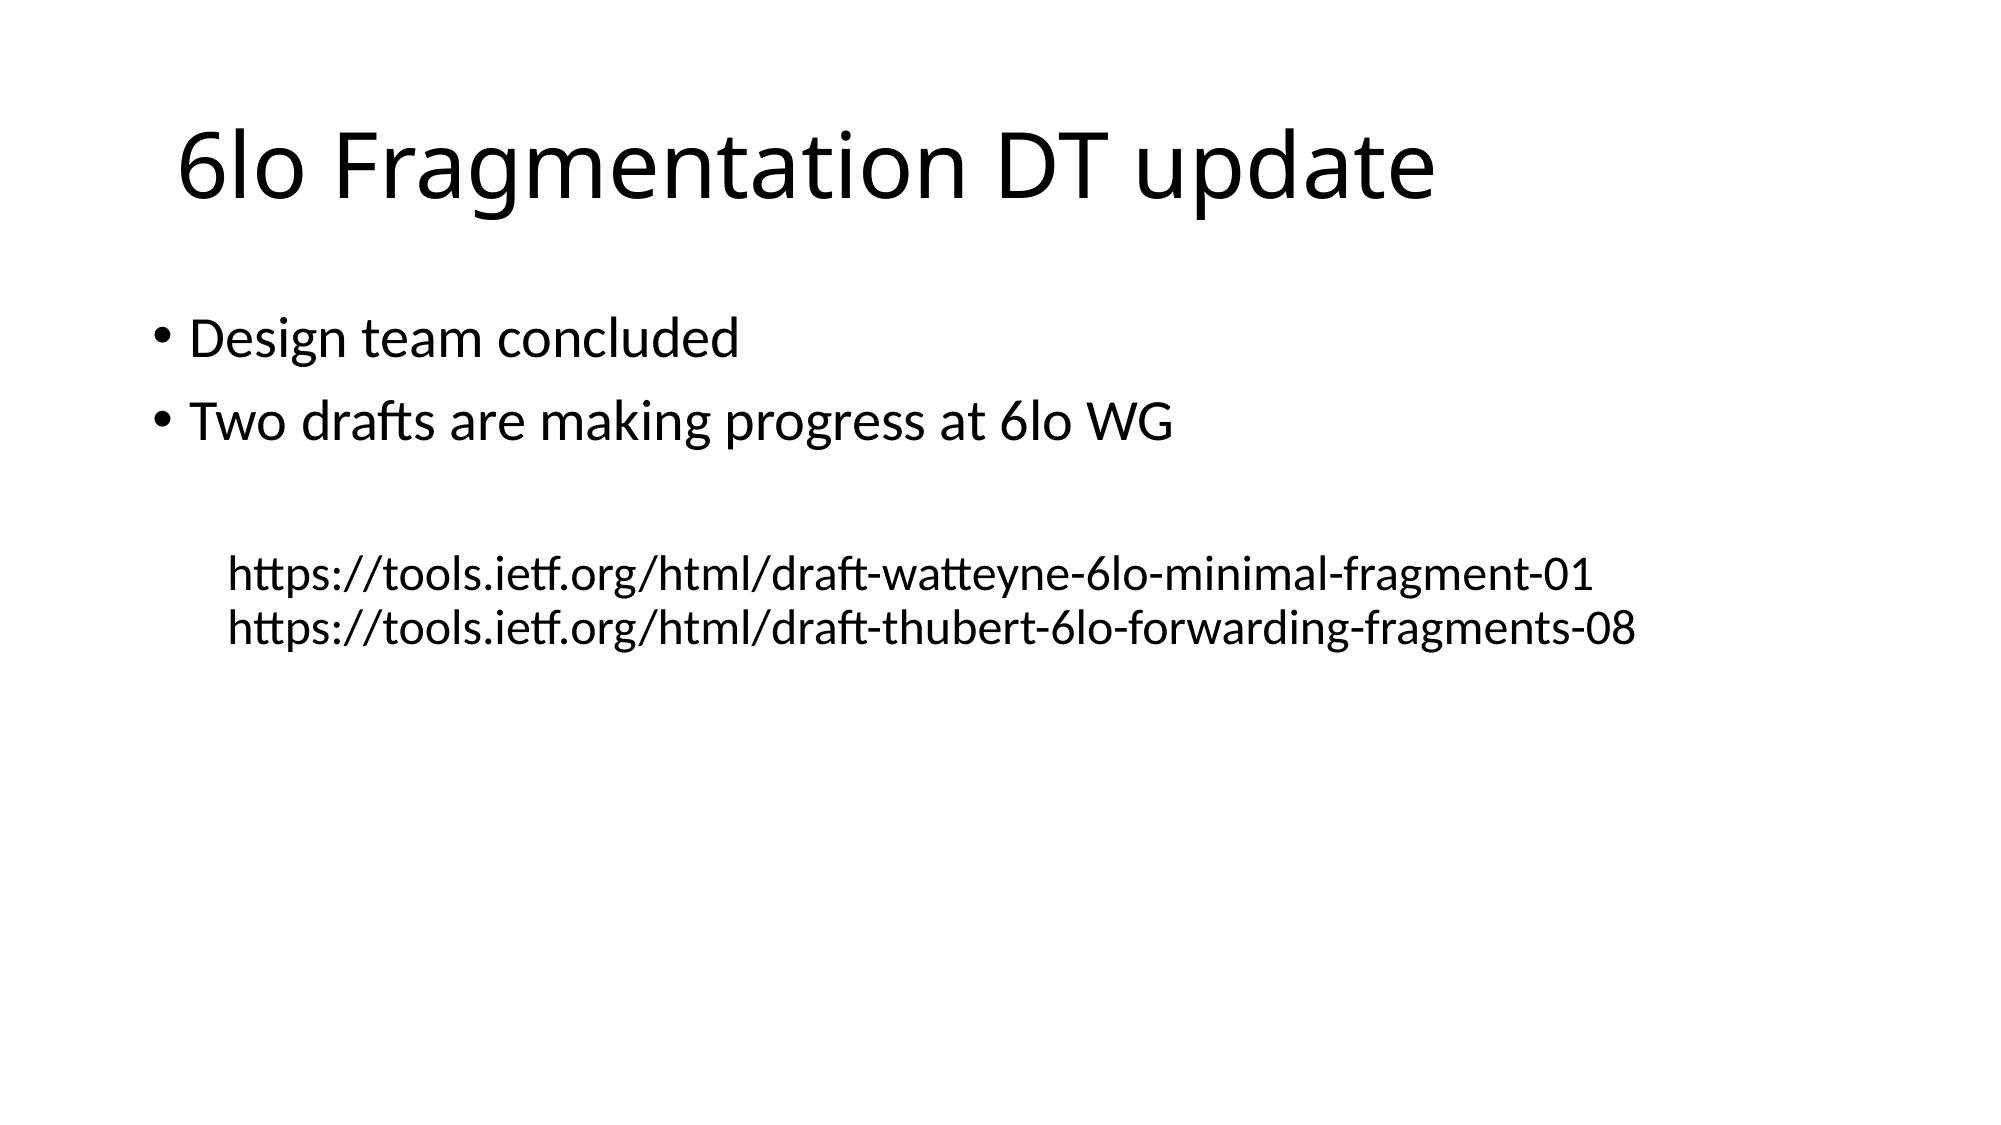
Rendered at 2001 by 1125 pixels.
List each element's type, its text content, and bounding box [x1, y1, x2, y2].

title 6lo Fragmentation DT update [137, 59, 1863, 278]
list Design team concluded Two drafts are making progress at 6lo WG https://tools.ietf.org/html/draft-watteyne-6lo-minimal-fragment-01 https://tools.ietf.org/html/draft-thubert-6lo-forwarding-fragments-08 [137, 299, 1863, 1014]
